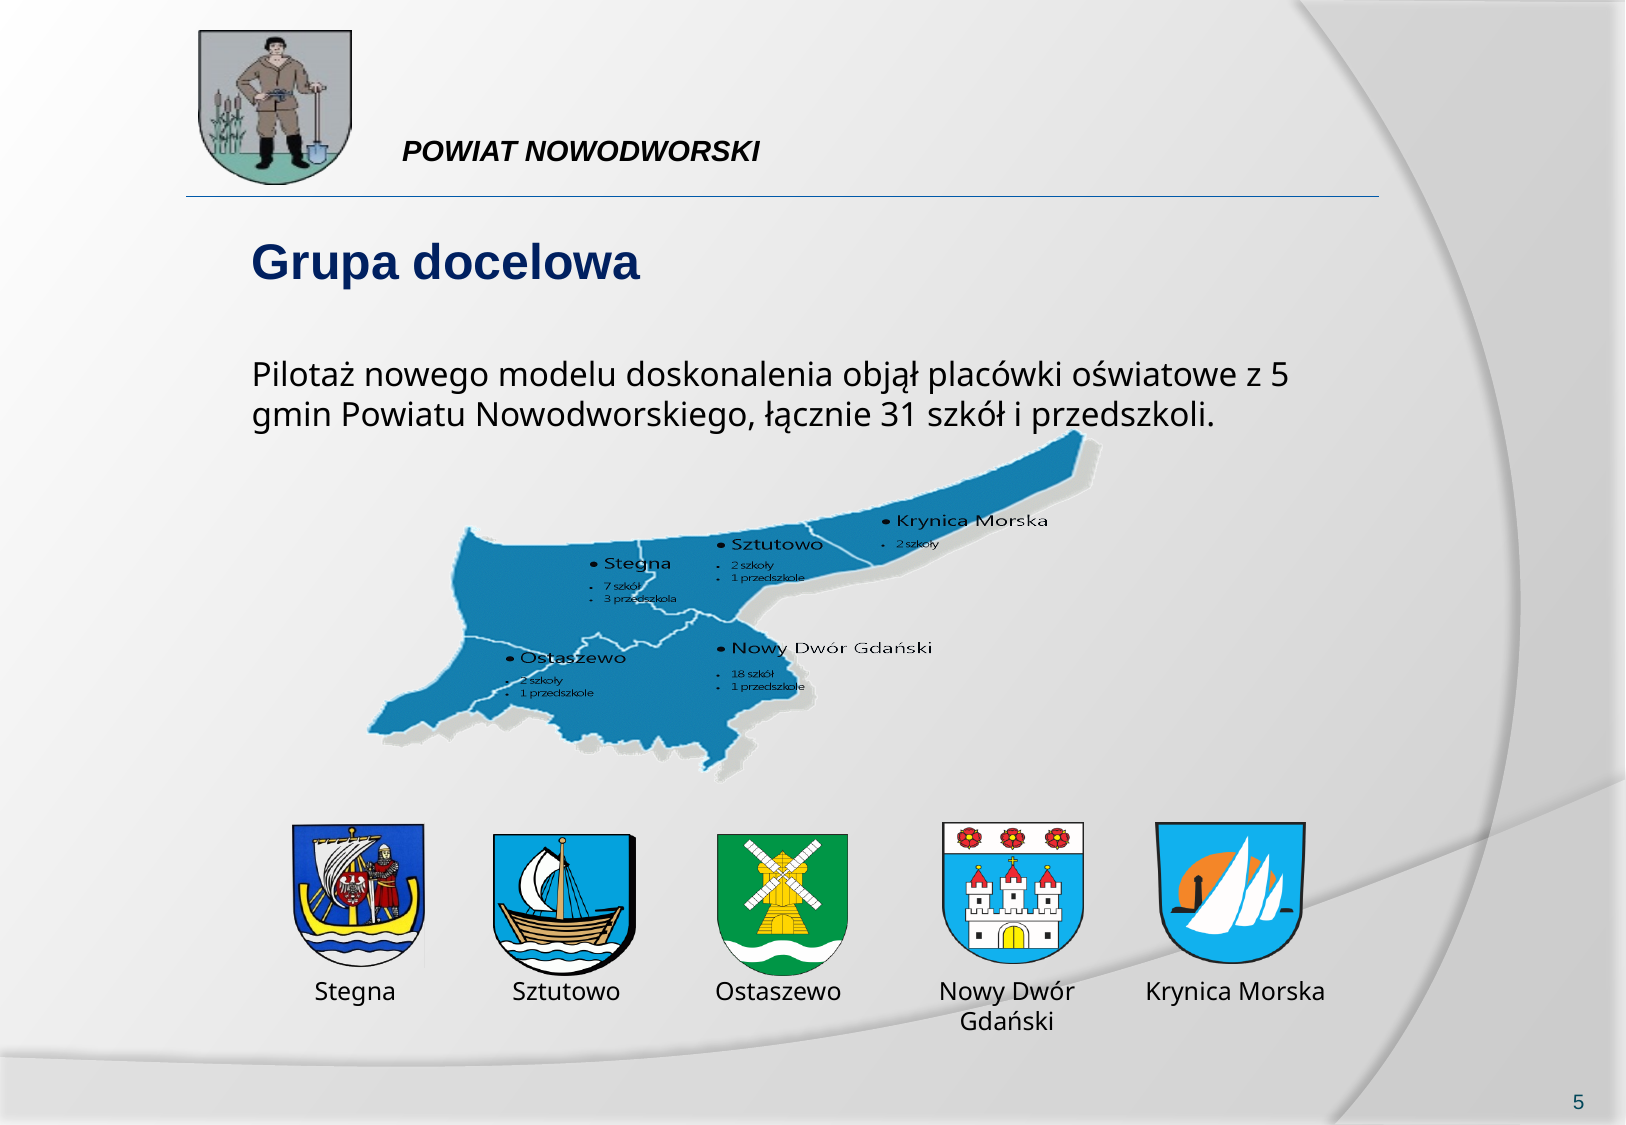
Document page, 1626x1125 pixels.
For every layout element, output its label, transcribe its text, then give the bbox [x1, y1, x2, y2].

picture [942, 822, 1085, 965]
text_box Grupa docelowa [236, 221, 931, 297]
text_box Krynica Morska [1117, 968, 1355, 1013]
picture [197, 30, 352, 185]
picture [292, 822, 425, 968]
slide_number 5 [1448, 1053, 1585, 1114]
picture [327, 420, 1168, 811]
picture [493, 833, 636, 977]
text_box POWIAT NOWODWORSKI [387, 125, 1203, 176]
text_box Sztutowo [440, 968, 643, 1013]
text_box Pilotaż nowego modelu doskonalenia objął placówki oświatowe z 5 gmin Powiatu Nowodworskiego, łącznie 31 szkół i przedszkoli. [236, 327, 1371, 441]
text_box Ostaszewo [643, 968, 880, 1013]
text_box Nowy Dwór Gdański [880, 968, 1135, 1043]
picture [717, 833, 849, 977]
picture [1154, 822, 1306, 965]
text_box Stegna [270, 968, 440, 1013]
